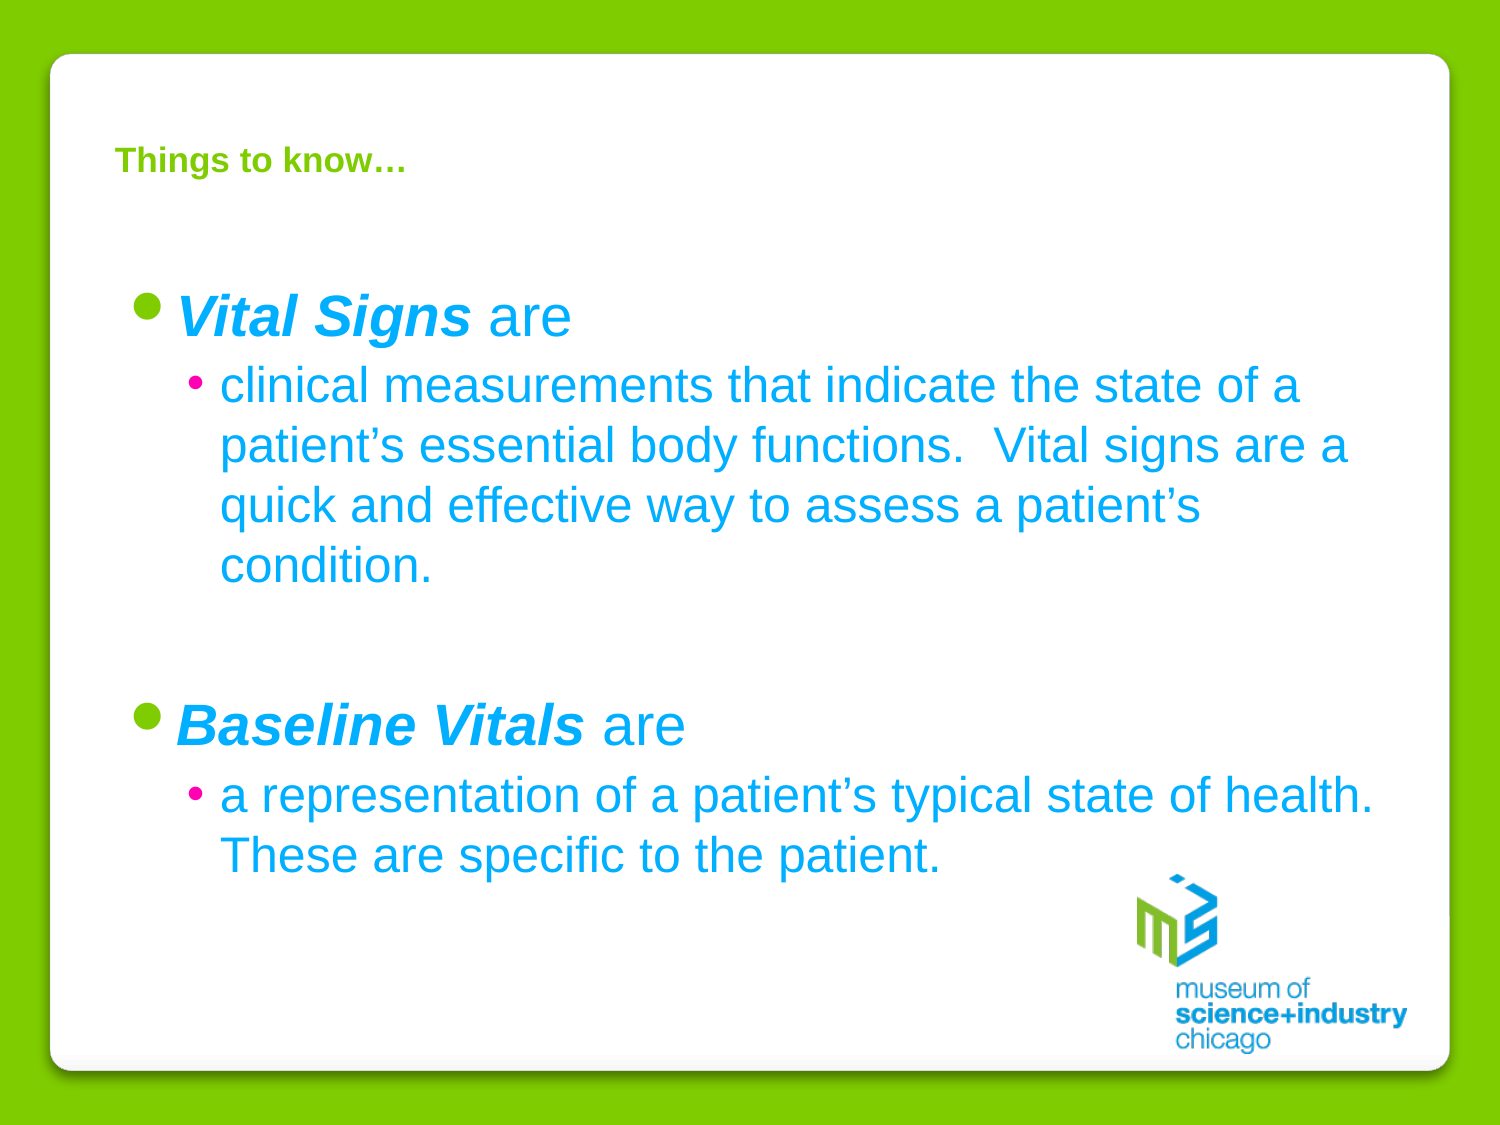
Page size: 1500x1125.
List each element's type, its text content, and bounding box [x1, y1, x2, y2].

title Things to know… [99, 87, 1443, 187]
list Vital Signs are clinical measurements that indicate the state of a patient’s essential body functions. Vital signs are a quick and effective way to assess a patient’s condition. Baseline Vitals are a representation of a patient’s typical state of health. These are specific to the patient. [99, 187, 1443, 963]
picture [1137, 963, 1407, 1054]
